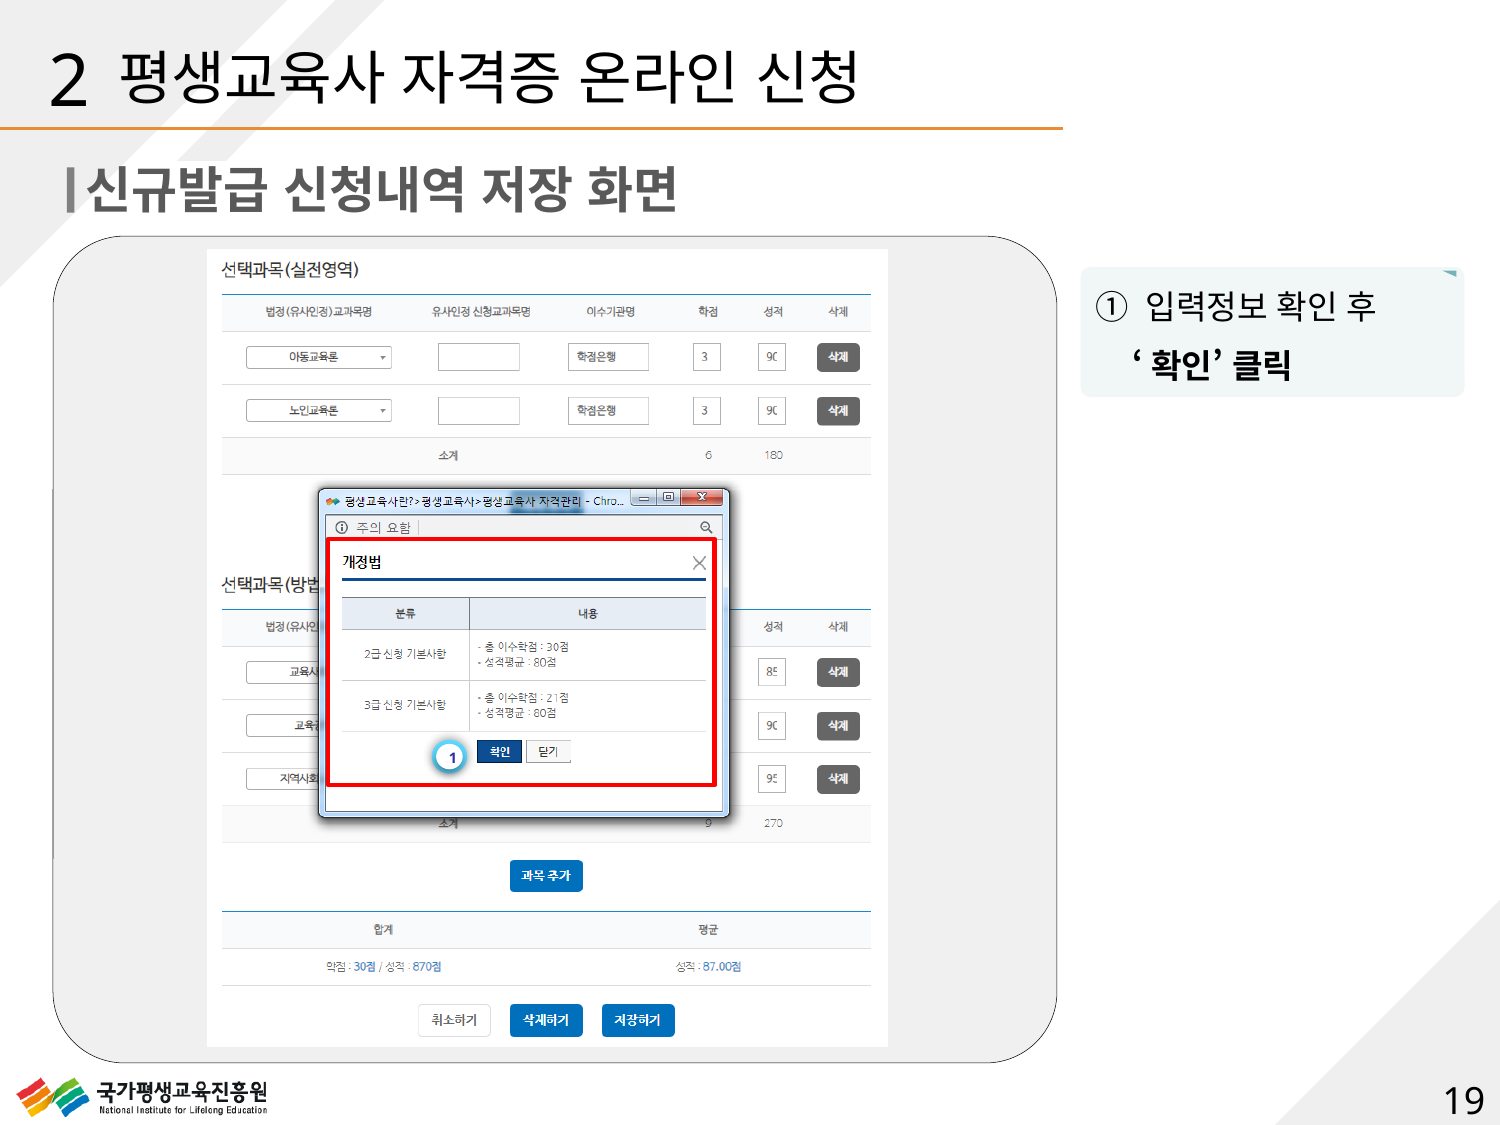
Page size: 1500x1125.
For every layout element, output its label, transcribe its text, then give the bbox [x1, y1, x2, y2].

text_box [430, 739, 471, 775]
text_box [206, 249, 889, 1048]
text_box 19 [1149, 1069, 1500, 1125]
picture [0, 1067, 286, 1125]
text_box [1080, 266, 1465, 398]
text_box 신규발급 신청내역 저장 화면 [70, 151, 1430, 226]
